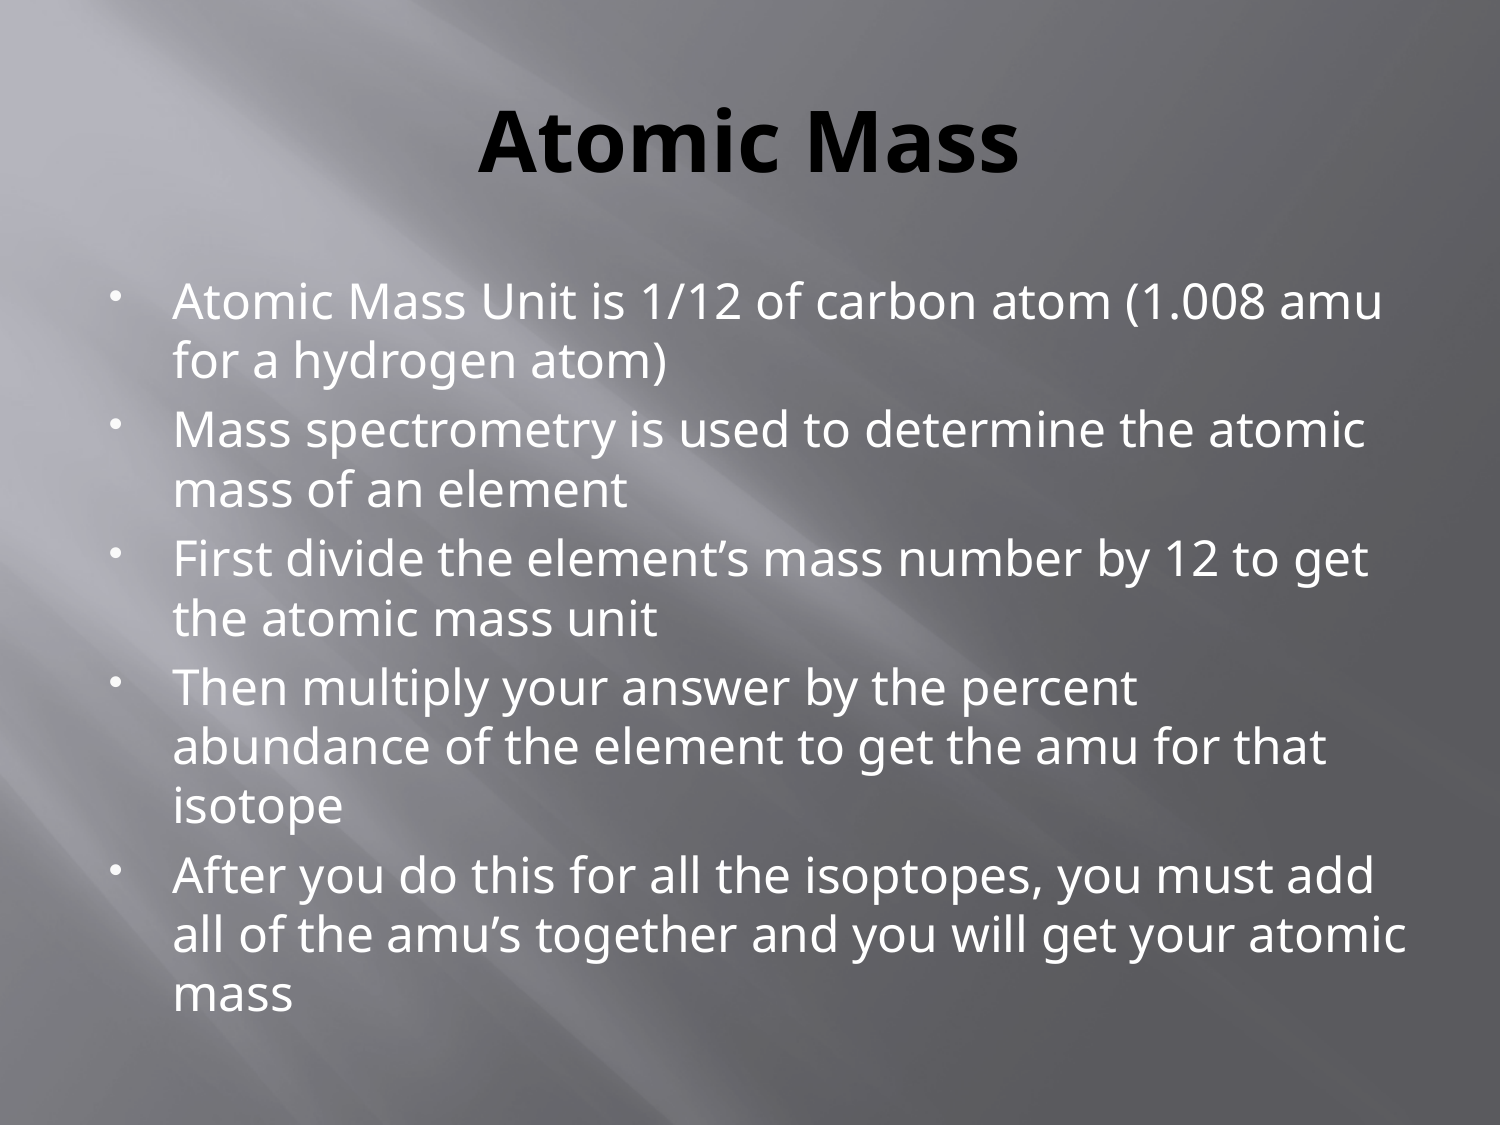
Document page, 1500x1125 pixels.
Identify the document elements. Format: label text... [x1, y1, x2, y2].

title Atomic Mass [75, 45, 1425, 233]
list Atomic Mass Unit is 1/12 of carbon atom (1.008 amu for a hydrogen atom) Mass spectrometry is used to determine the atomic mass of an element First divide the element’s mass number by 12 to get the atomic mass unit Then multiply your answer by the percent abundance of the element to get the amu for that isotope After you do this for all the isoptopes, you must add all of the amu’s together and you will get your atomic mass [75, 262, 1425, 1035]
